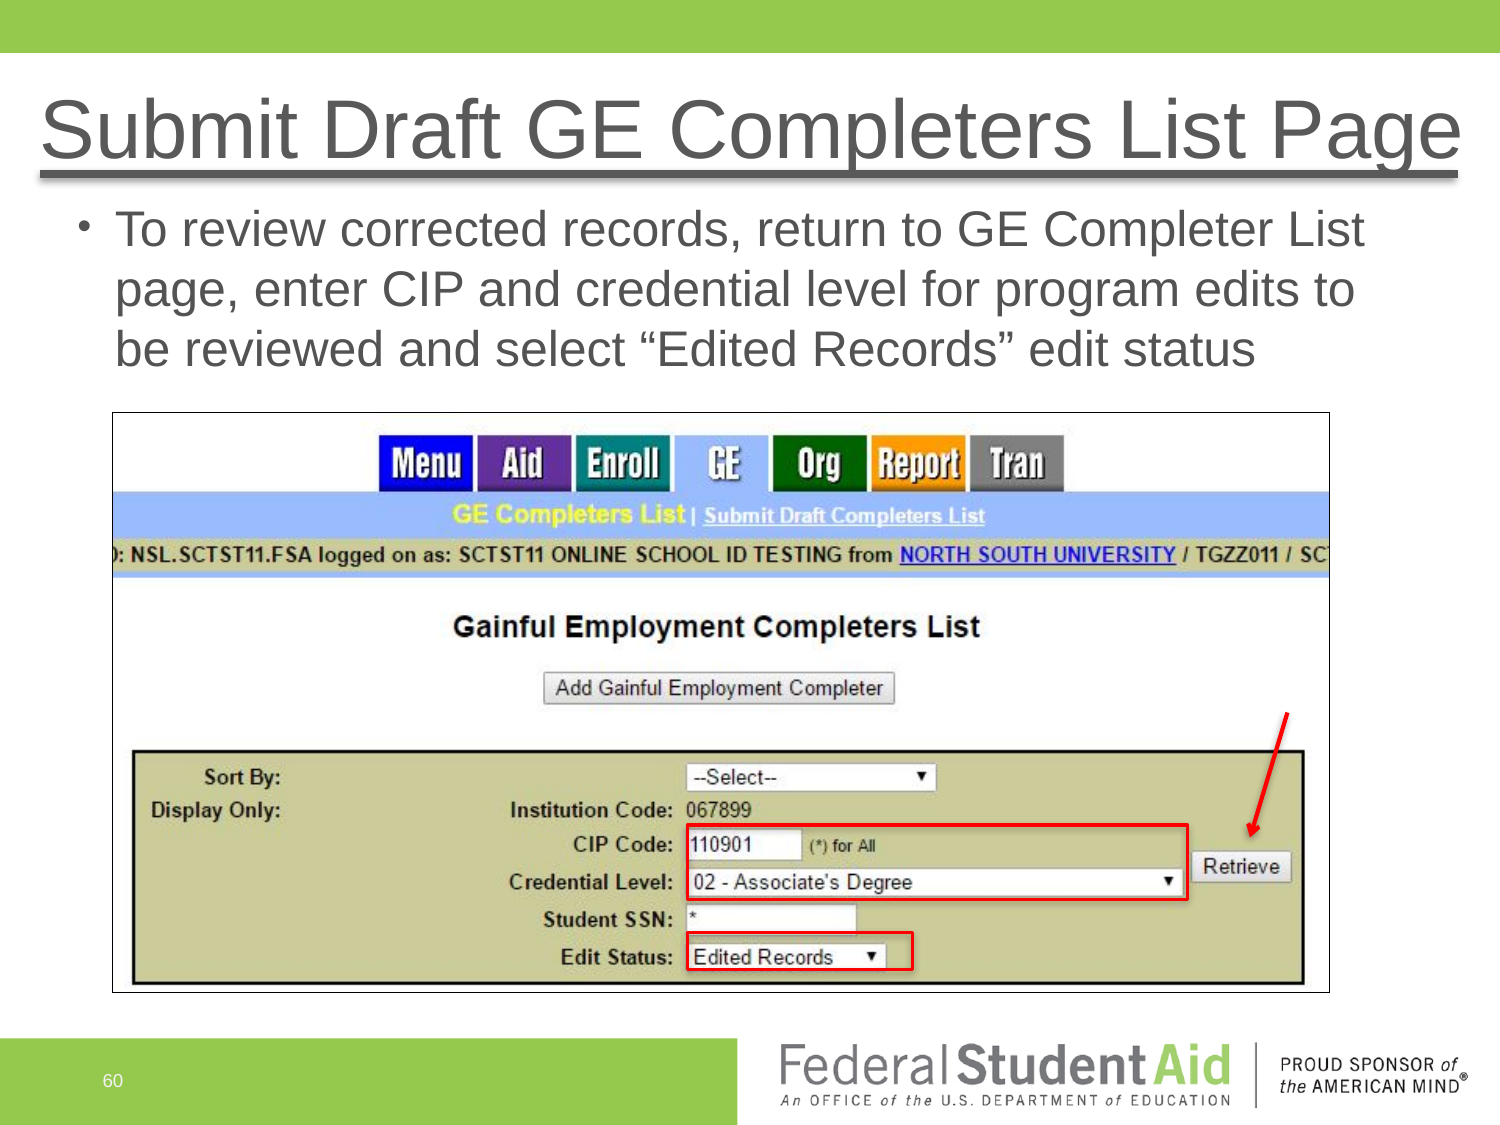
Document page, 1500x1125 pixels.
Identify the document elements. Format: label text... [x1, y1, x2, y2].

slide_number 60 [87, 1050, 438, 1110]
list To review corrected records, return to GE Completer List page, enter CIP and credential level for program edits to be reviewed and select “Edited Records” edit status [62, 188, 1438, 932]
picture [761, 1018, 1488, 1125]
title Submit Draft GE Completers List Page [24, 67, 1488, 175]
picture [112, 412, 1330, 993]
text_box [1249, 712, 1288, 838]
